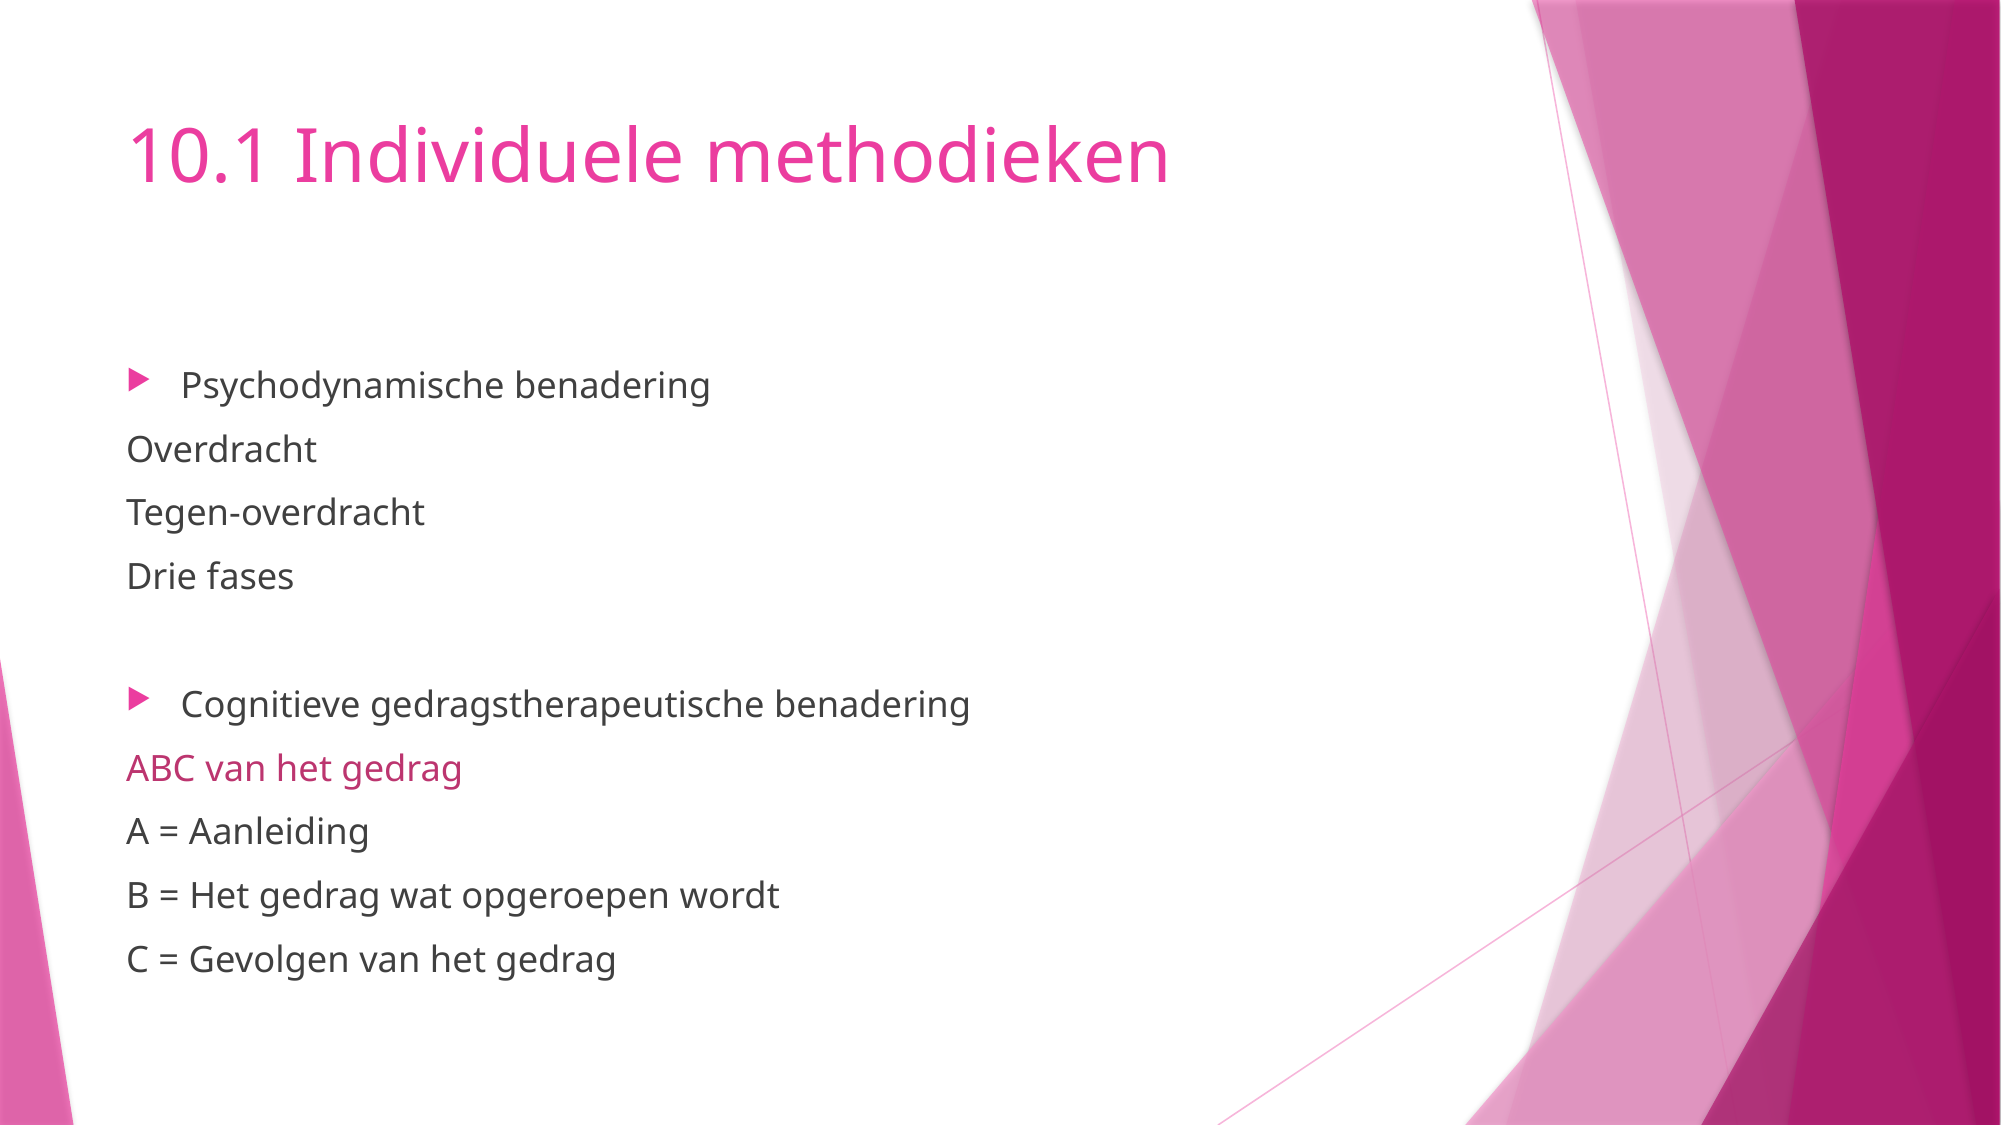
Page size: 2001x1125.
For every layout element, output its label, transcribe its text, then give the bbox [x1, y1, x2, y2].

title 10.1 Individuele methodieken [111, 99, 1522, 317]
list Psychodynamische benadering Overdracht Tegen-overdracht Drie fases Cognitieve gedragstherapeutische benadering ABC van het gedrag A = Aanleiding B = Het gedrag wat opgeroepen wordt C = Gevolgen van het gedrag [111, 354, 1522, 992]
